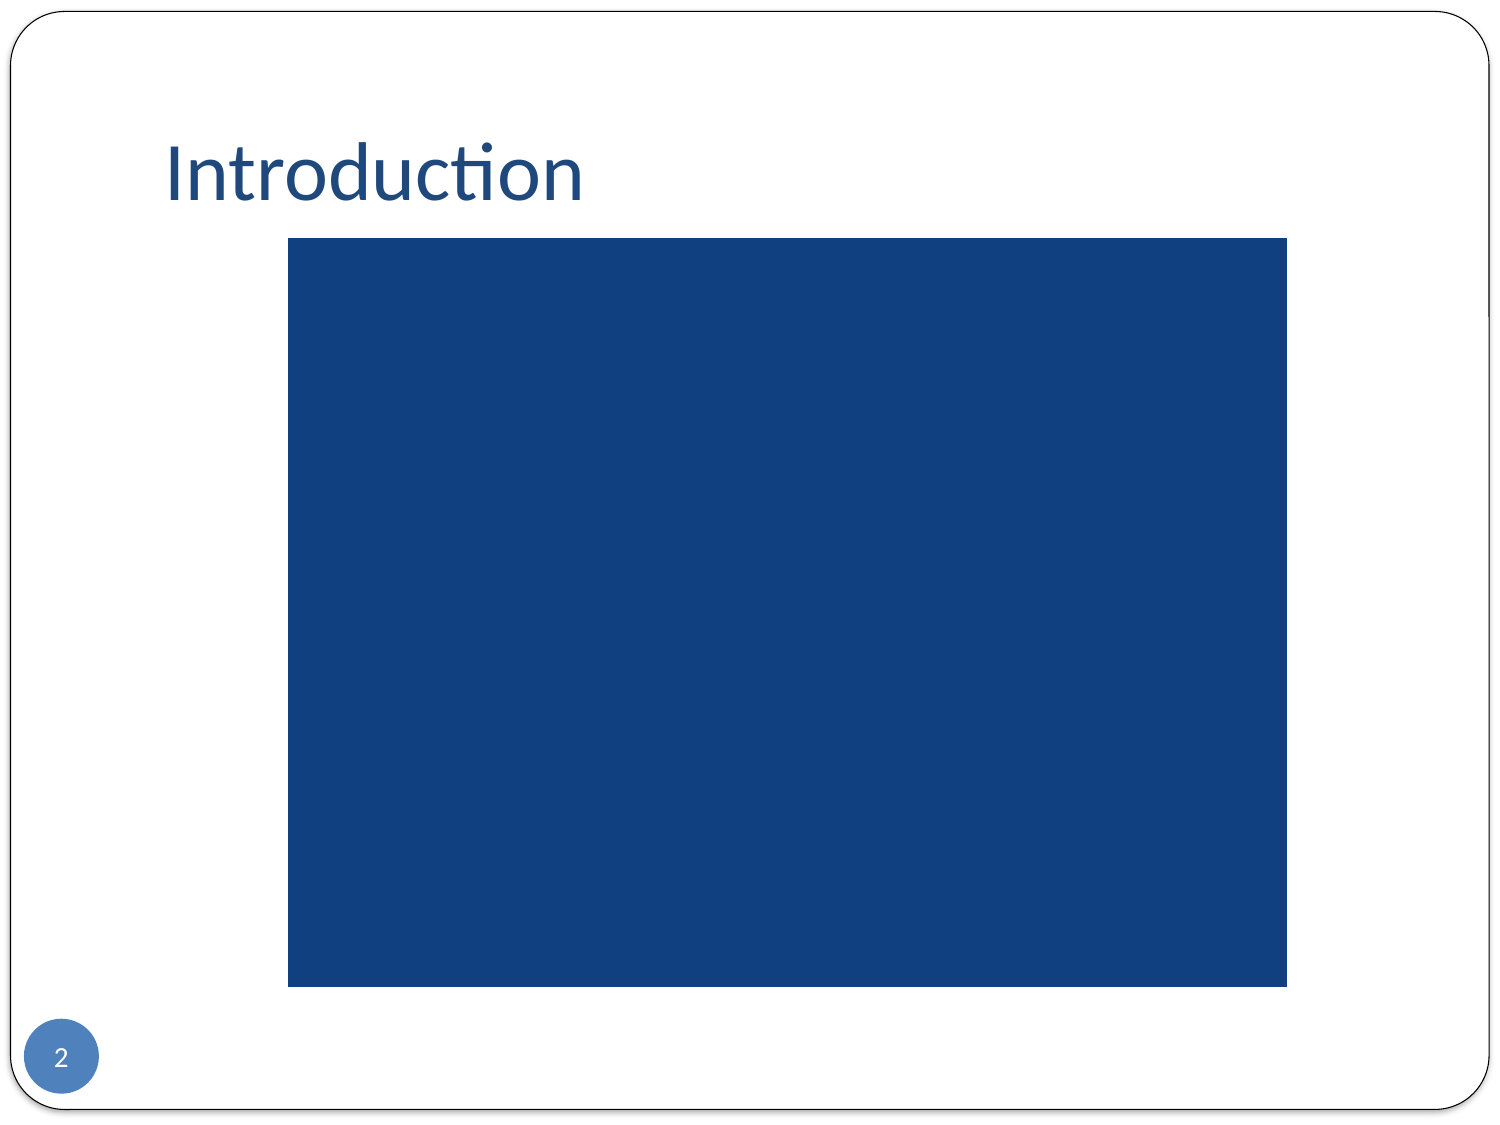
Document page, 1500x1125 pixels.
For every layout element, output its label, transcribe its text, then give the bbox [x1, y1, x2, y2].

title Introduction [150, 45, 1425, 233]
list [287, 237, 1288, 988]
slide_number 2 [23, 1018, 99, 1094]
